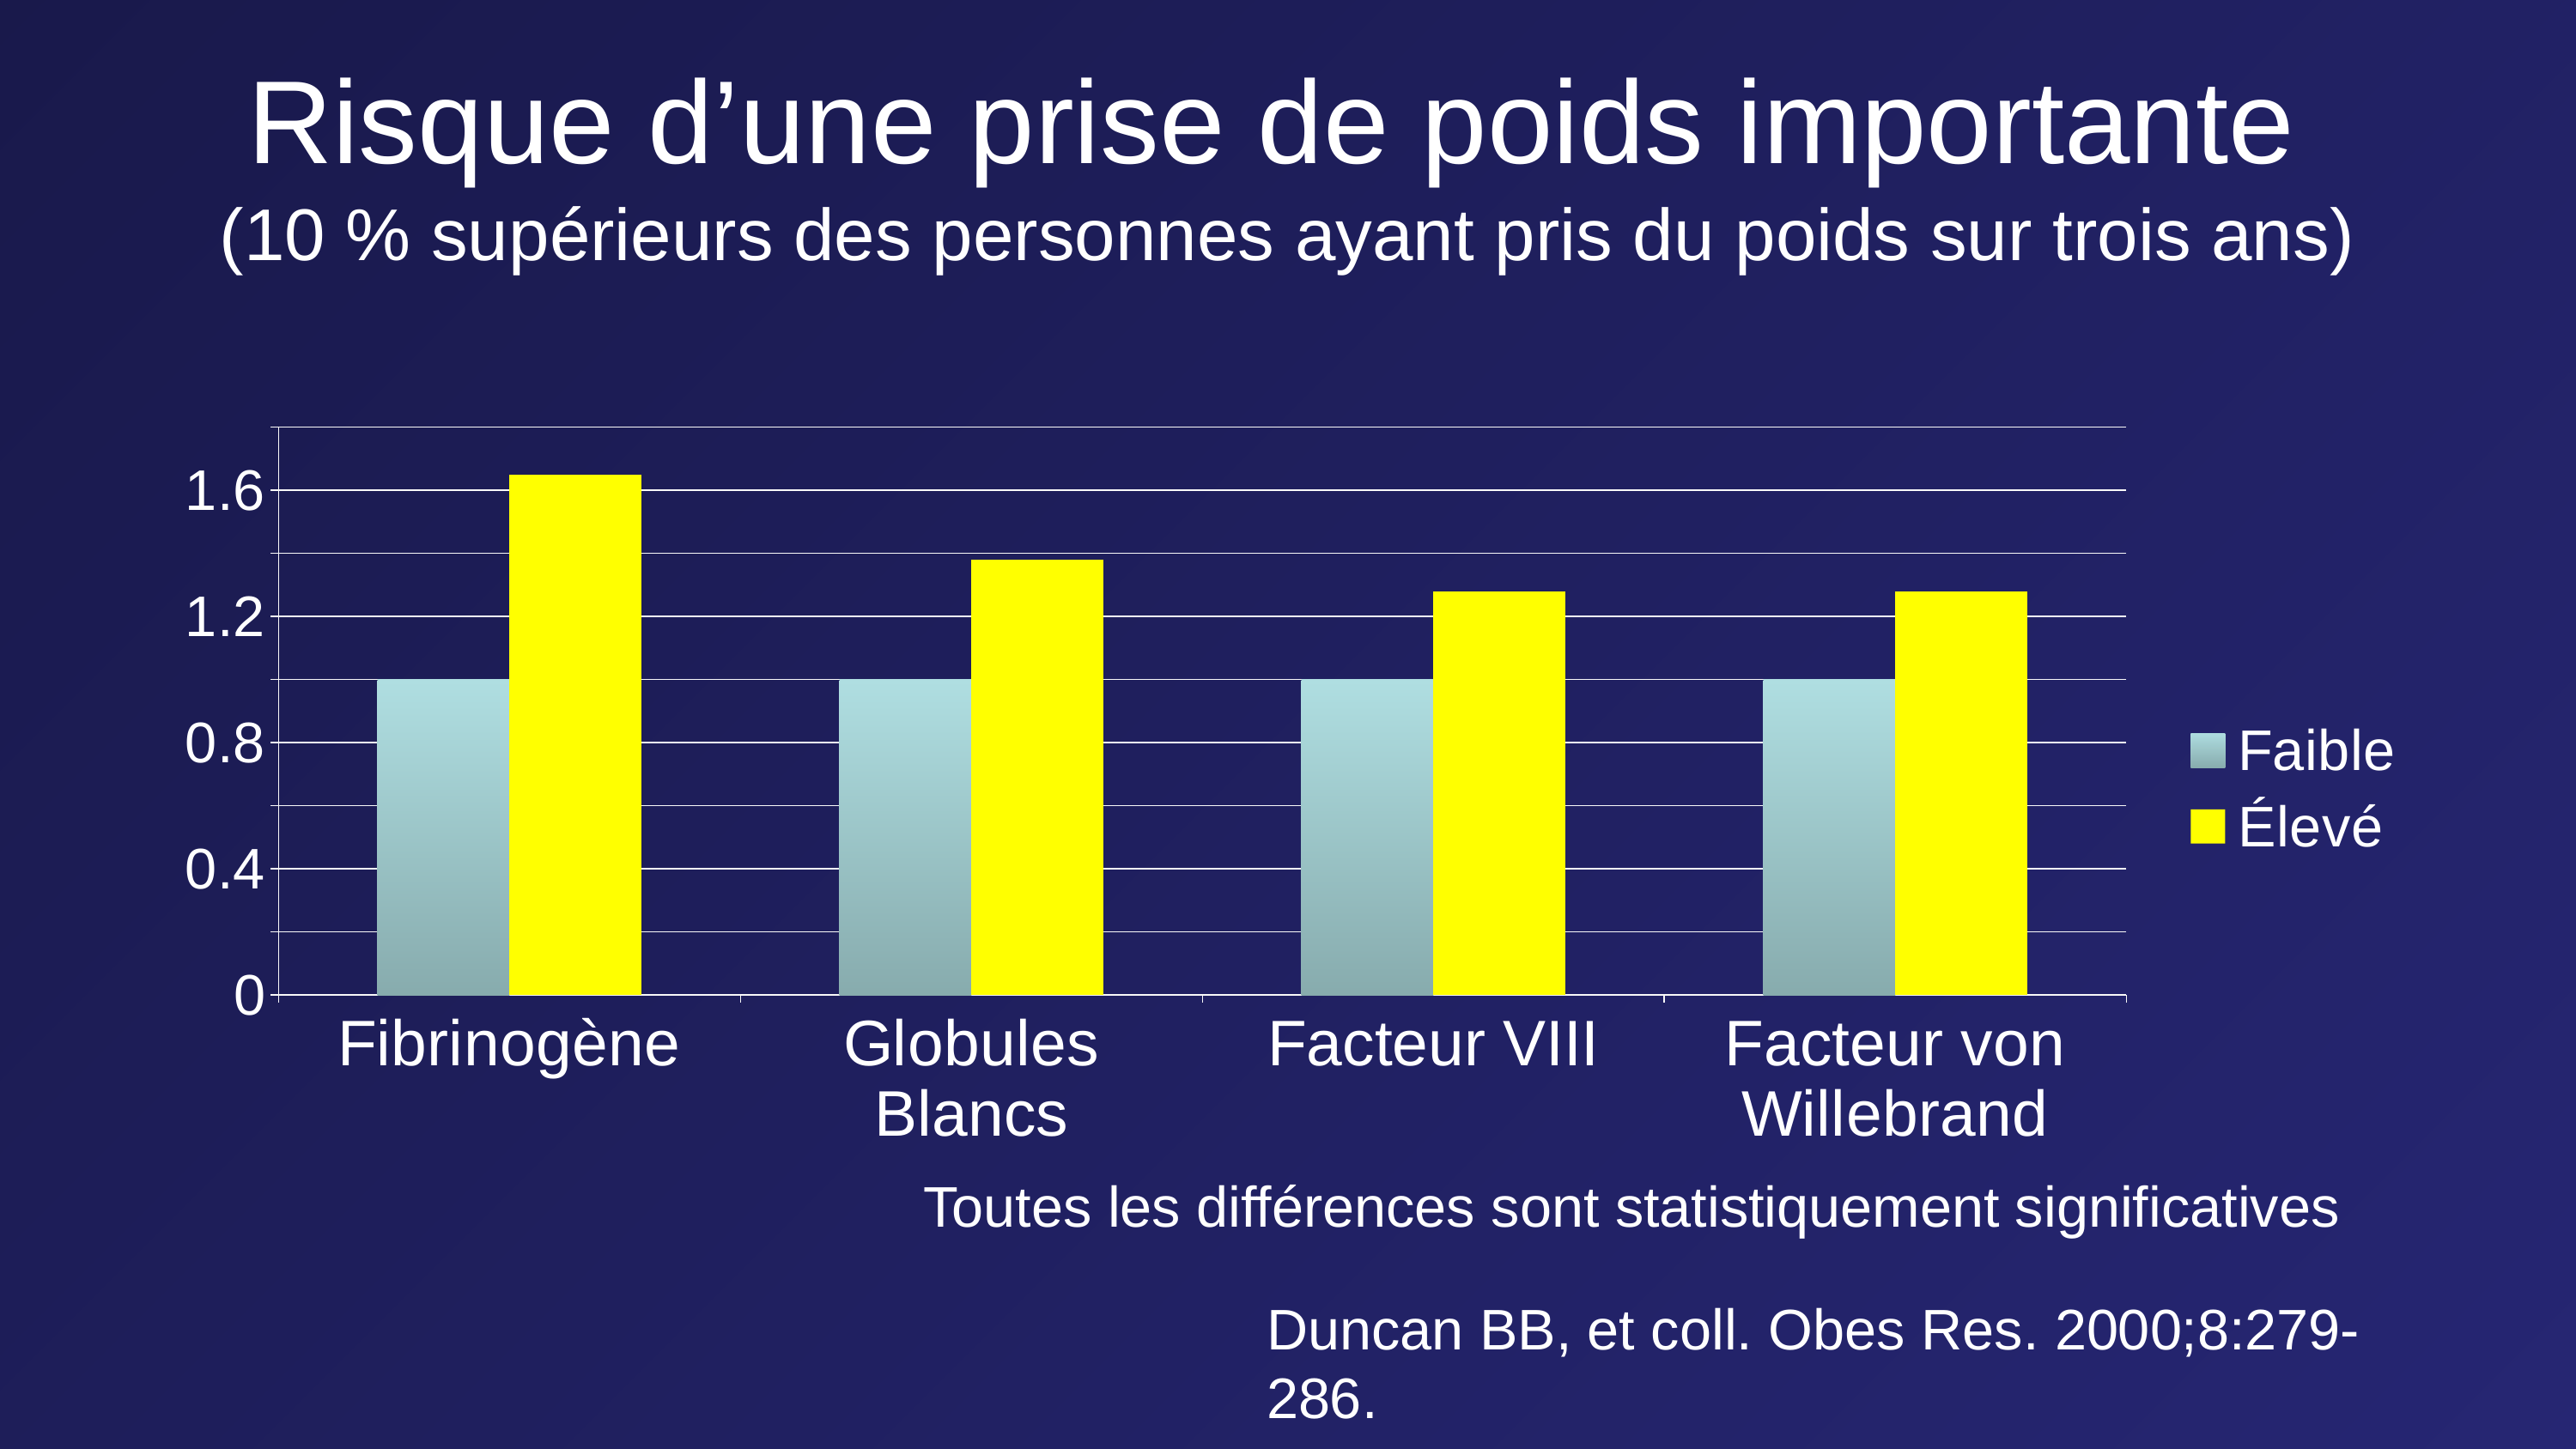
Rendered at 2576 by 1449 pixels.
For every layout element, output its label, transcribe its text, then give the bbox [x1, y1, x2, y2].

title Risque d’une prise de poids importante (10 % supérieurs des personnes ayant pris du poids sur trois ans) [139, 91, 2437, 230]
text_box Toutes les différences sont statistiquement significatives [885, 1175, 2363, 1250]
chart [139, 411, 2427, 1166]
text_box Duncan BB, et coll. Obes Res. 2000;8:279-286. [1244, 1282, 2470, 1441]
